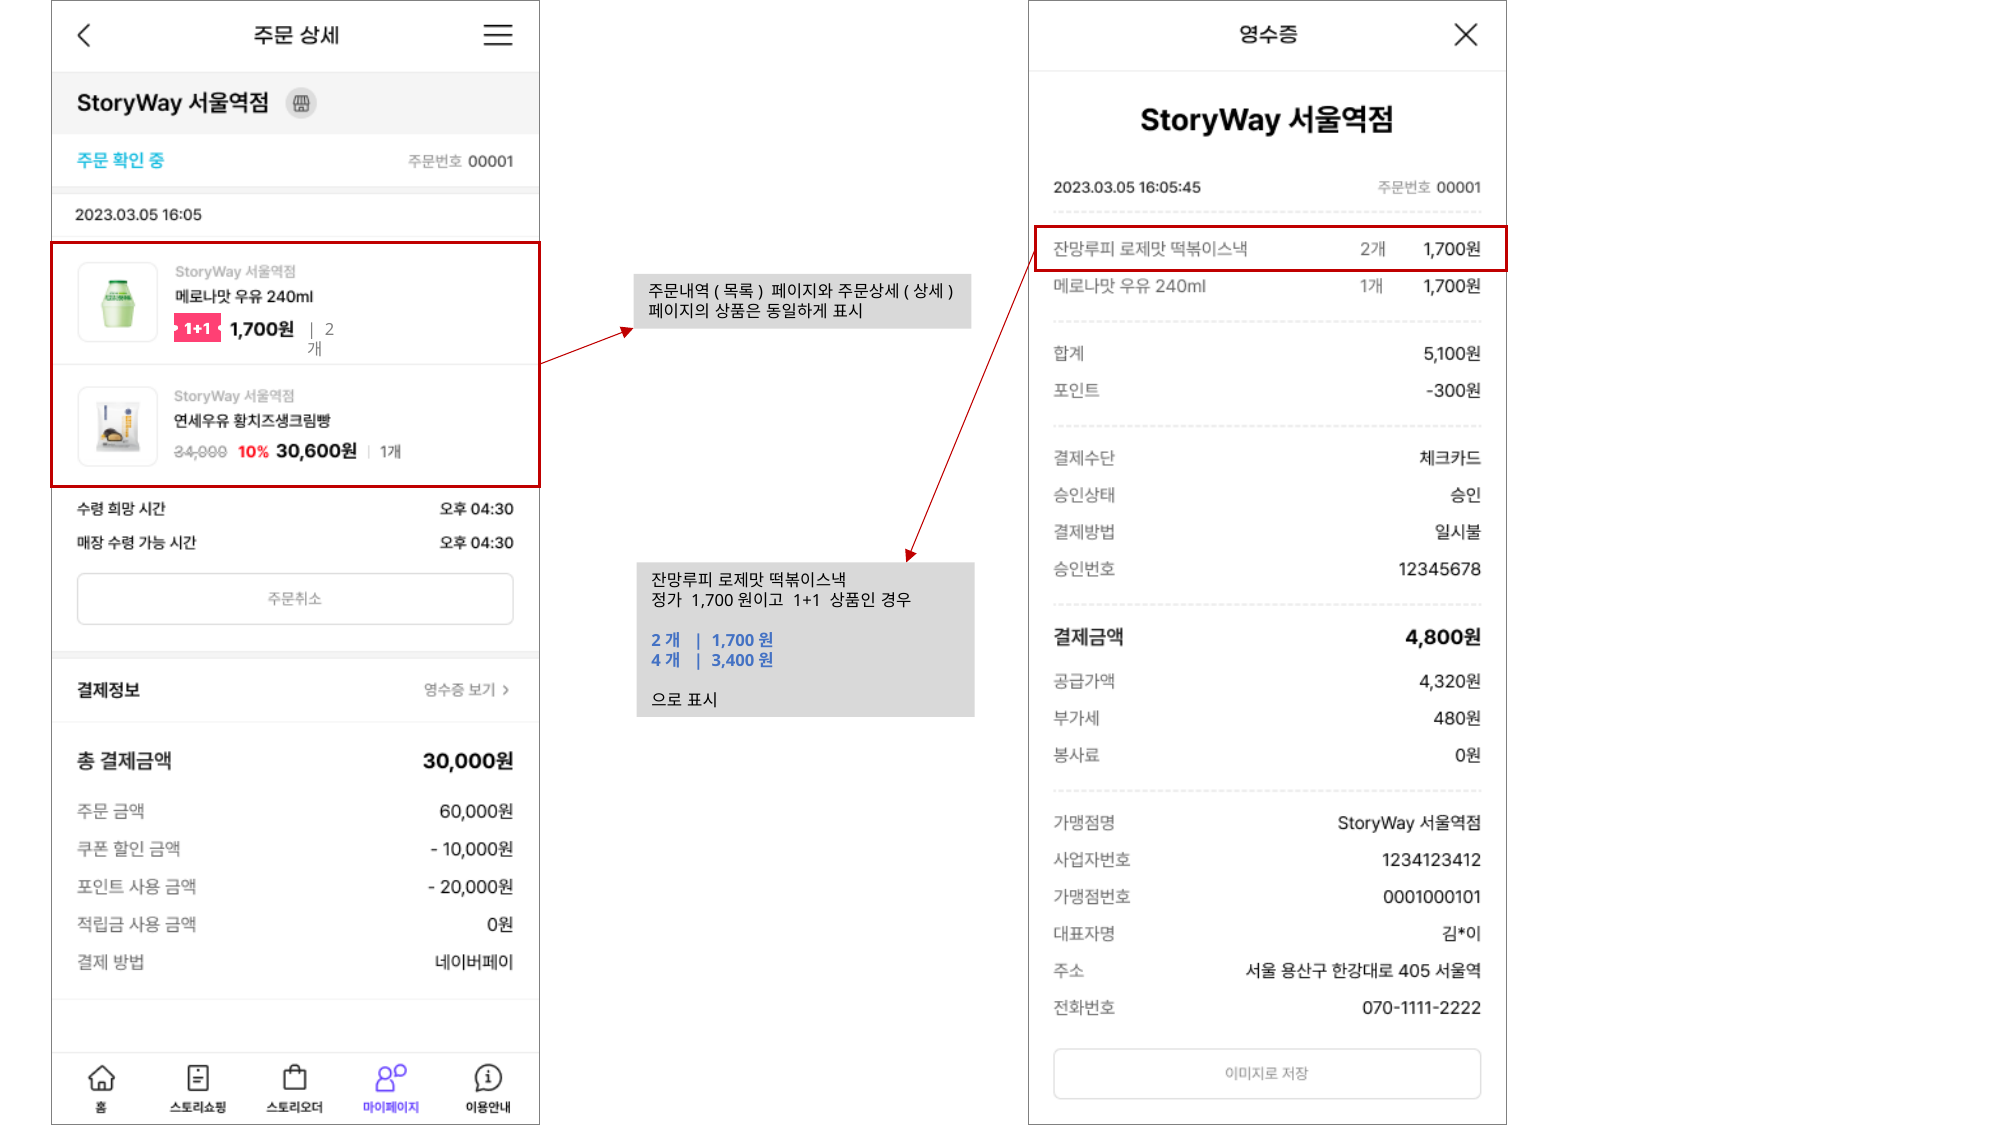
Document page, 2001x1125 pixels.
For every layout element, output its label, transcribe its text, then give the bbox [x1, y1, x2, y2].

picture [1028, 0, 1507, 1125]
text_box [539, 327, 634, 365]
picture [51, 487, 540, 1125]
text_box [51, 241, 540, 487]
text_box 주문내역(목록) 페이지와 주문상세(상세) 페이지의 상품은 동일하게 표시 [633, 273, 906, 329]
text_box 잔망루피 로제맛 떡볶이스낵 정가 1,700원이고 1+1 상품인 경우 2개 | 1,700원 4개 | 3,400원 으로 표시 [636, 562, 975, 717]
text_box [906, 248, 1036, 563]
picture [51, 0, 540, 241]
